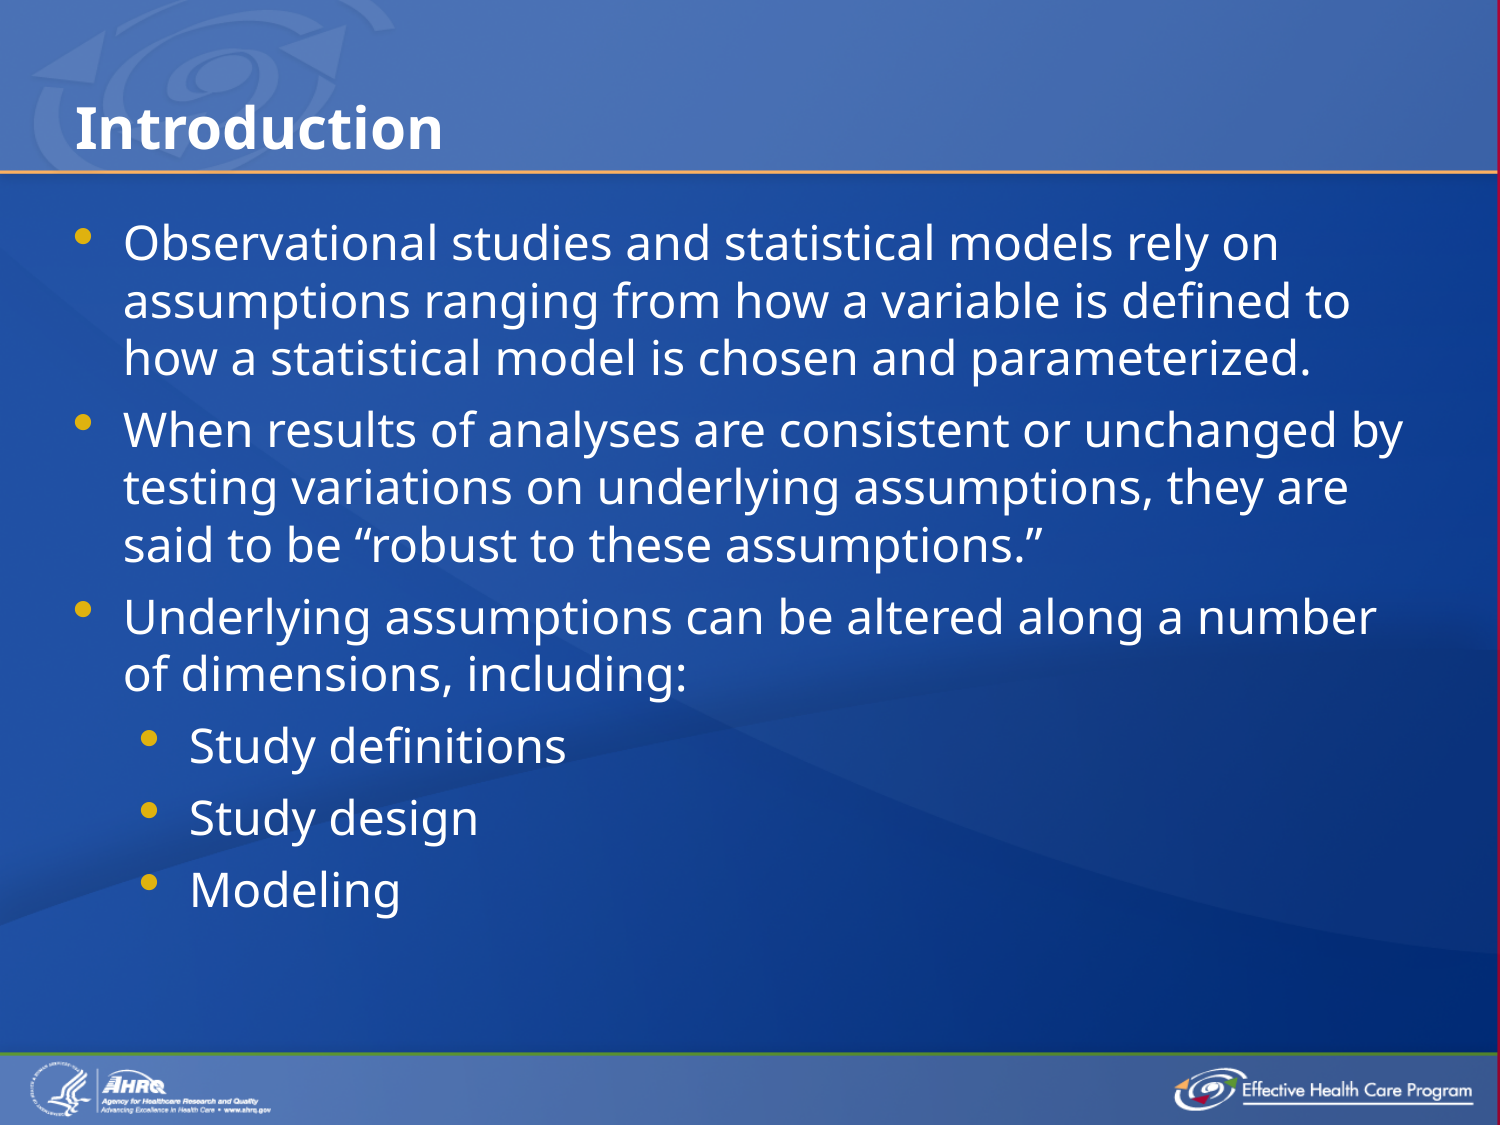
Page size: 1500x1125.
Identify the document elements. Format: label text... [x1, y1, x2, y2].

title Introduction [75, 21, 1425, 163]
picture [0, 0, 1500, 1125]
list Observational studies and statistical models rely on assumptions ranging from how a variable is defined to how a statistical model is chosen and parameterized. When results of analyses are consistent or unchanged by testing variations on underlying assumptions, they are said to be “robust to these assumptions.” Underlying assumptions can be altered along a number of dimensions, including: Study definitions Study design Modeling [75, 213, 1425, 1005]
